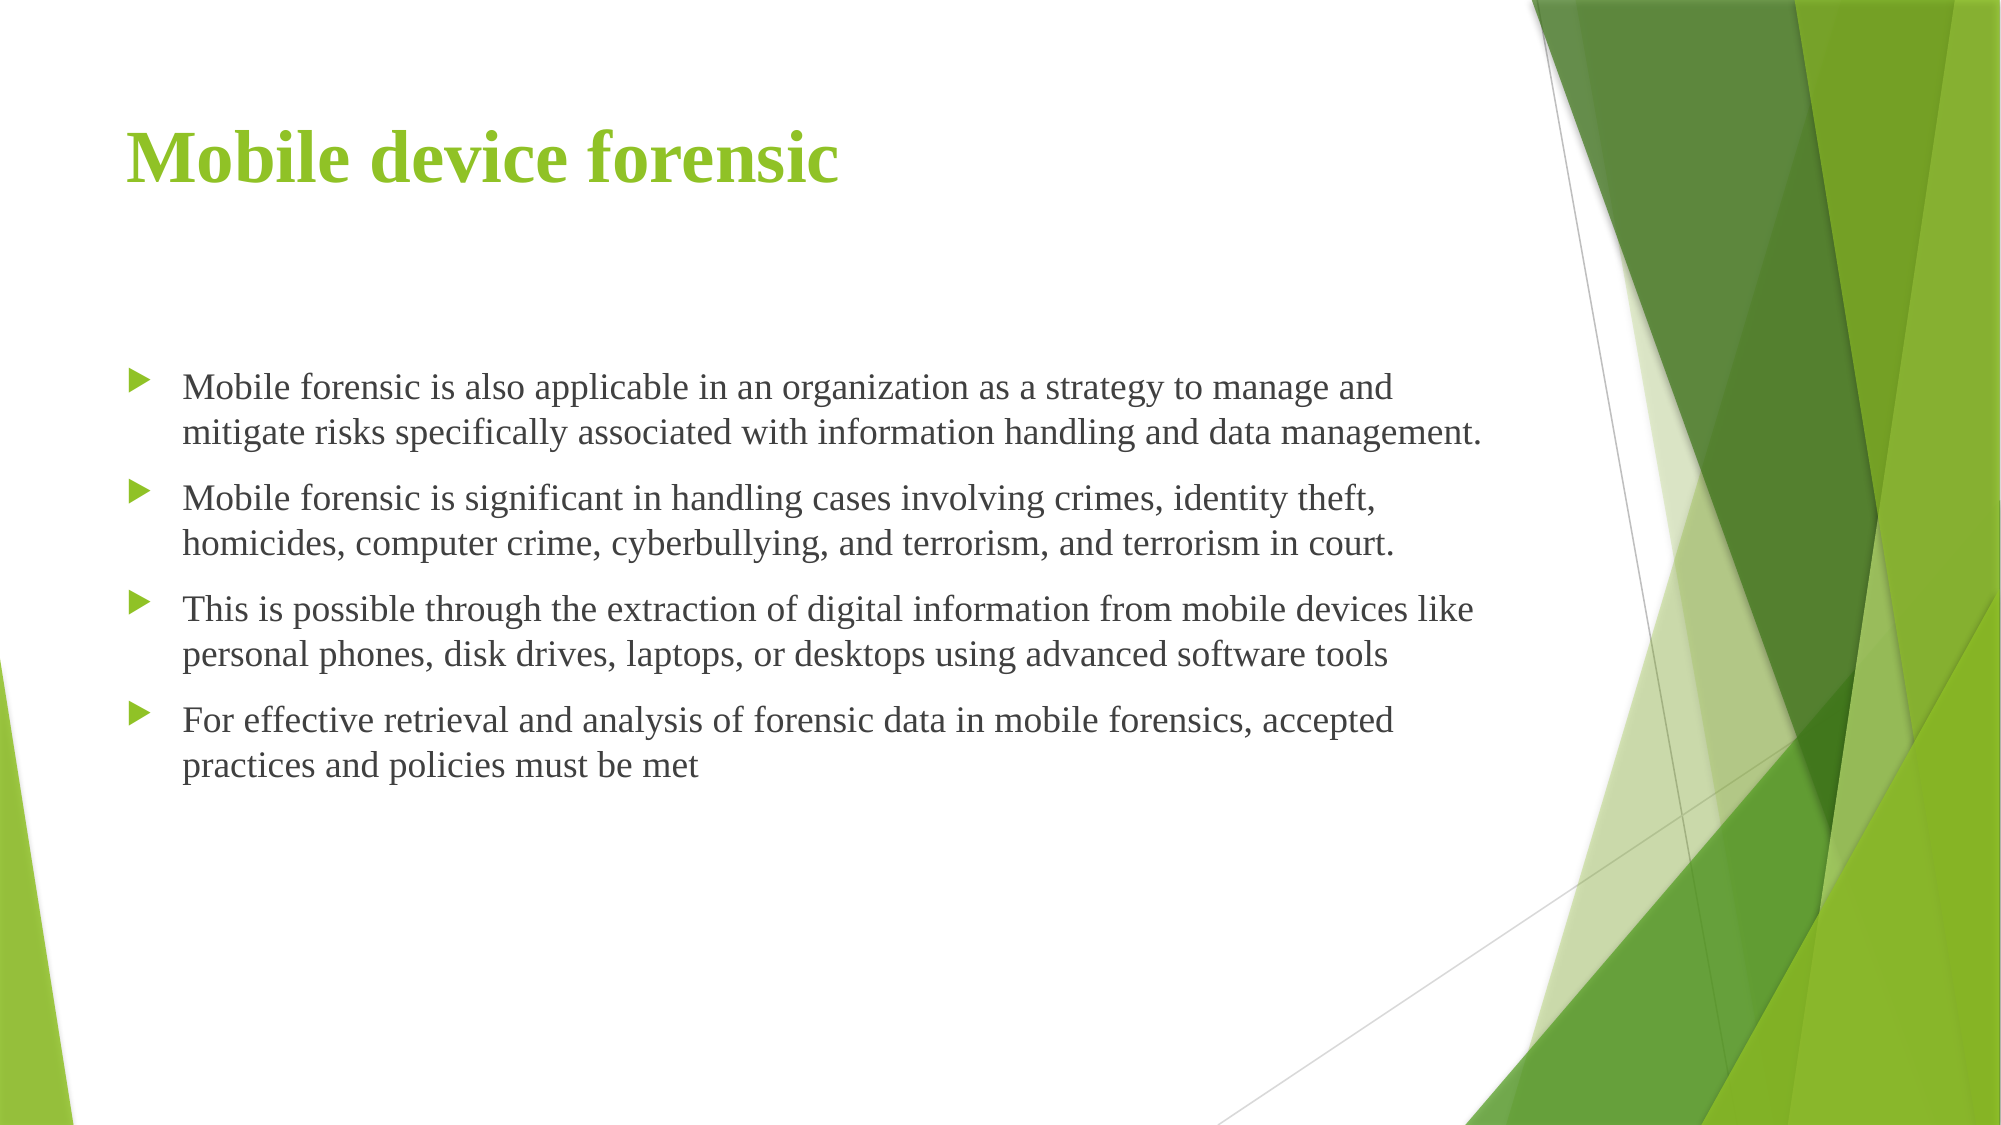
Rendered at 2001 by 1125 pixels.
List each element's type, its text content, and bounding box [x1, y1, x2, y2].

list Mobile forensic is also applicable in an organization as a strategy to manage and mitigate risks specifically associated with information handling and data management. Mobile forensic is significant in handling cases involving crimes, identity theft, homicides, computer crime, cyberbullying, and terrorism, and terrorism in court. This is possible through the extraction of digital information from mobile devices like personal phones, disk drives, laptops, or desktops using advanced software tools For effective retrieval and analysis of forensic data in mobile forensics, accepted practices and policies must be met [111, 354, 1522, 992]
title Mobile device forensic [111, 99, 1522, 317]
